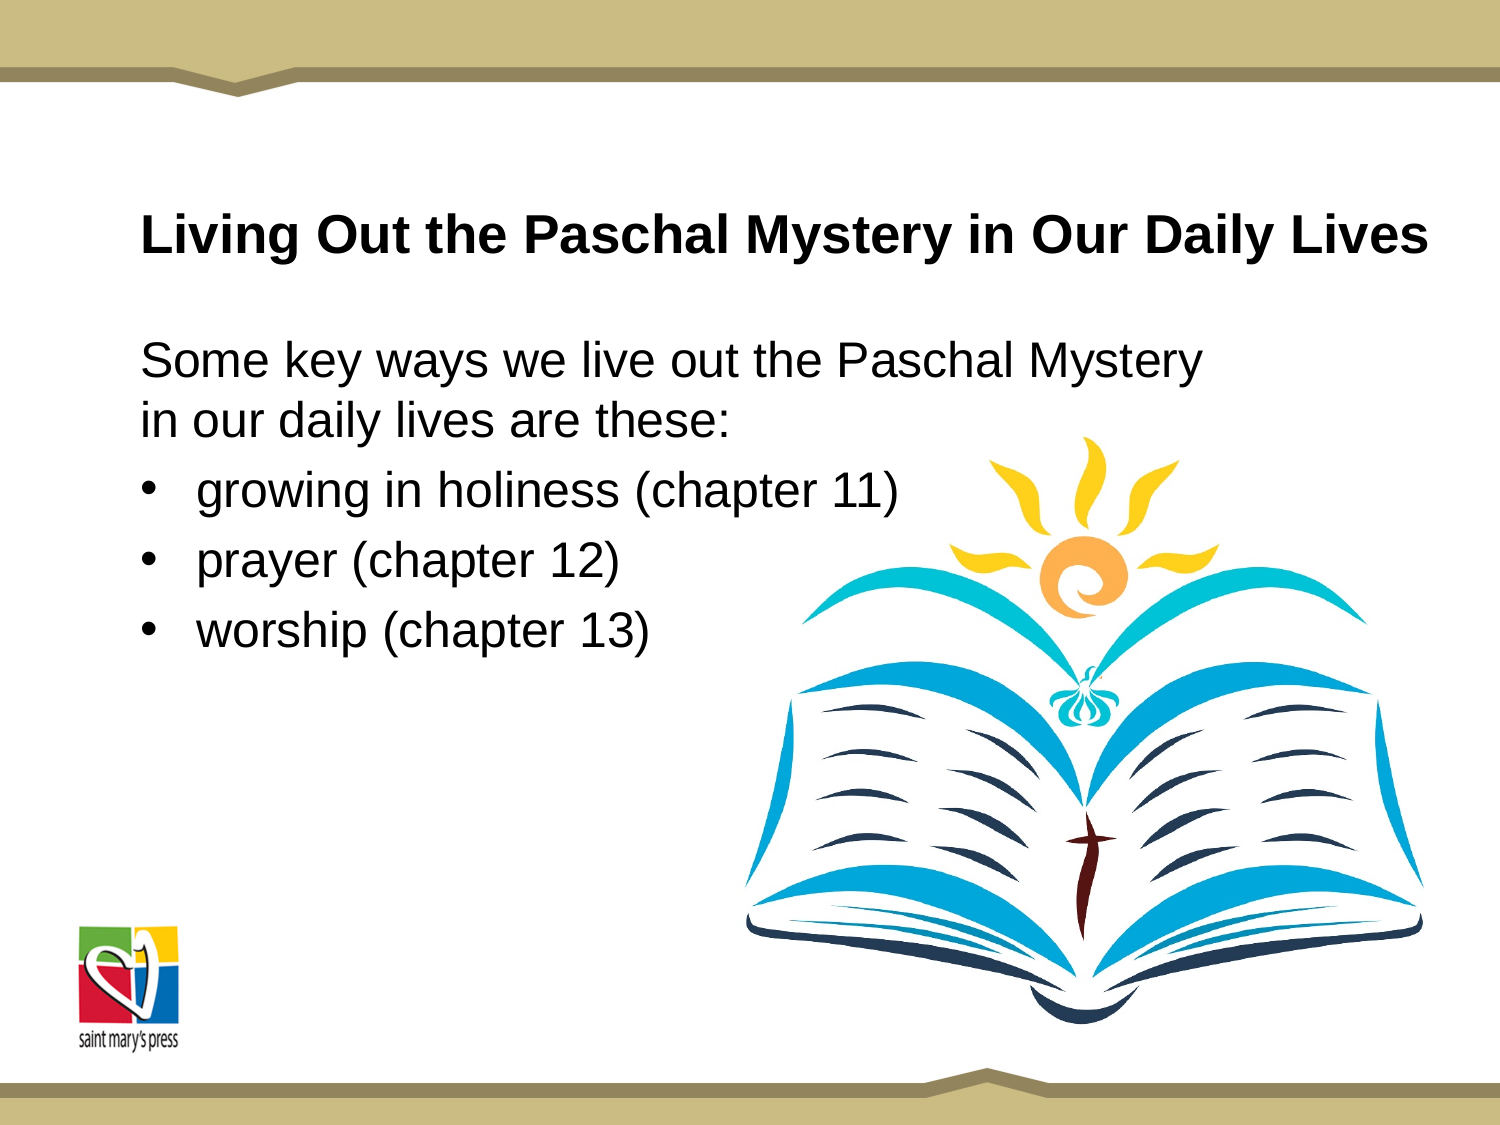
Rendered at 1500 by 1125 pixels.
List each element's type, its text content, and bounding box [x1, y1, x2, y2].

picture [0, 0, 1500, 1125]
title Living Out the Paschal Mystery in Our Daily Lives [125, 187, 1475, 275]
list Some key ways we live out the Paschal Mystery in our daily lives are these: growing in holiness (chapter 11) prayer (chapter 12) worship (chapter 13) [125, 320, 1288, 1038]
